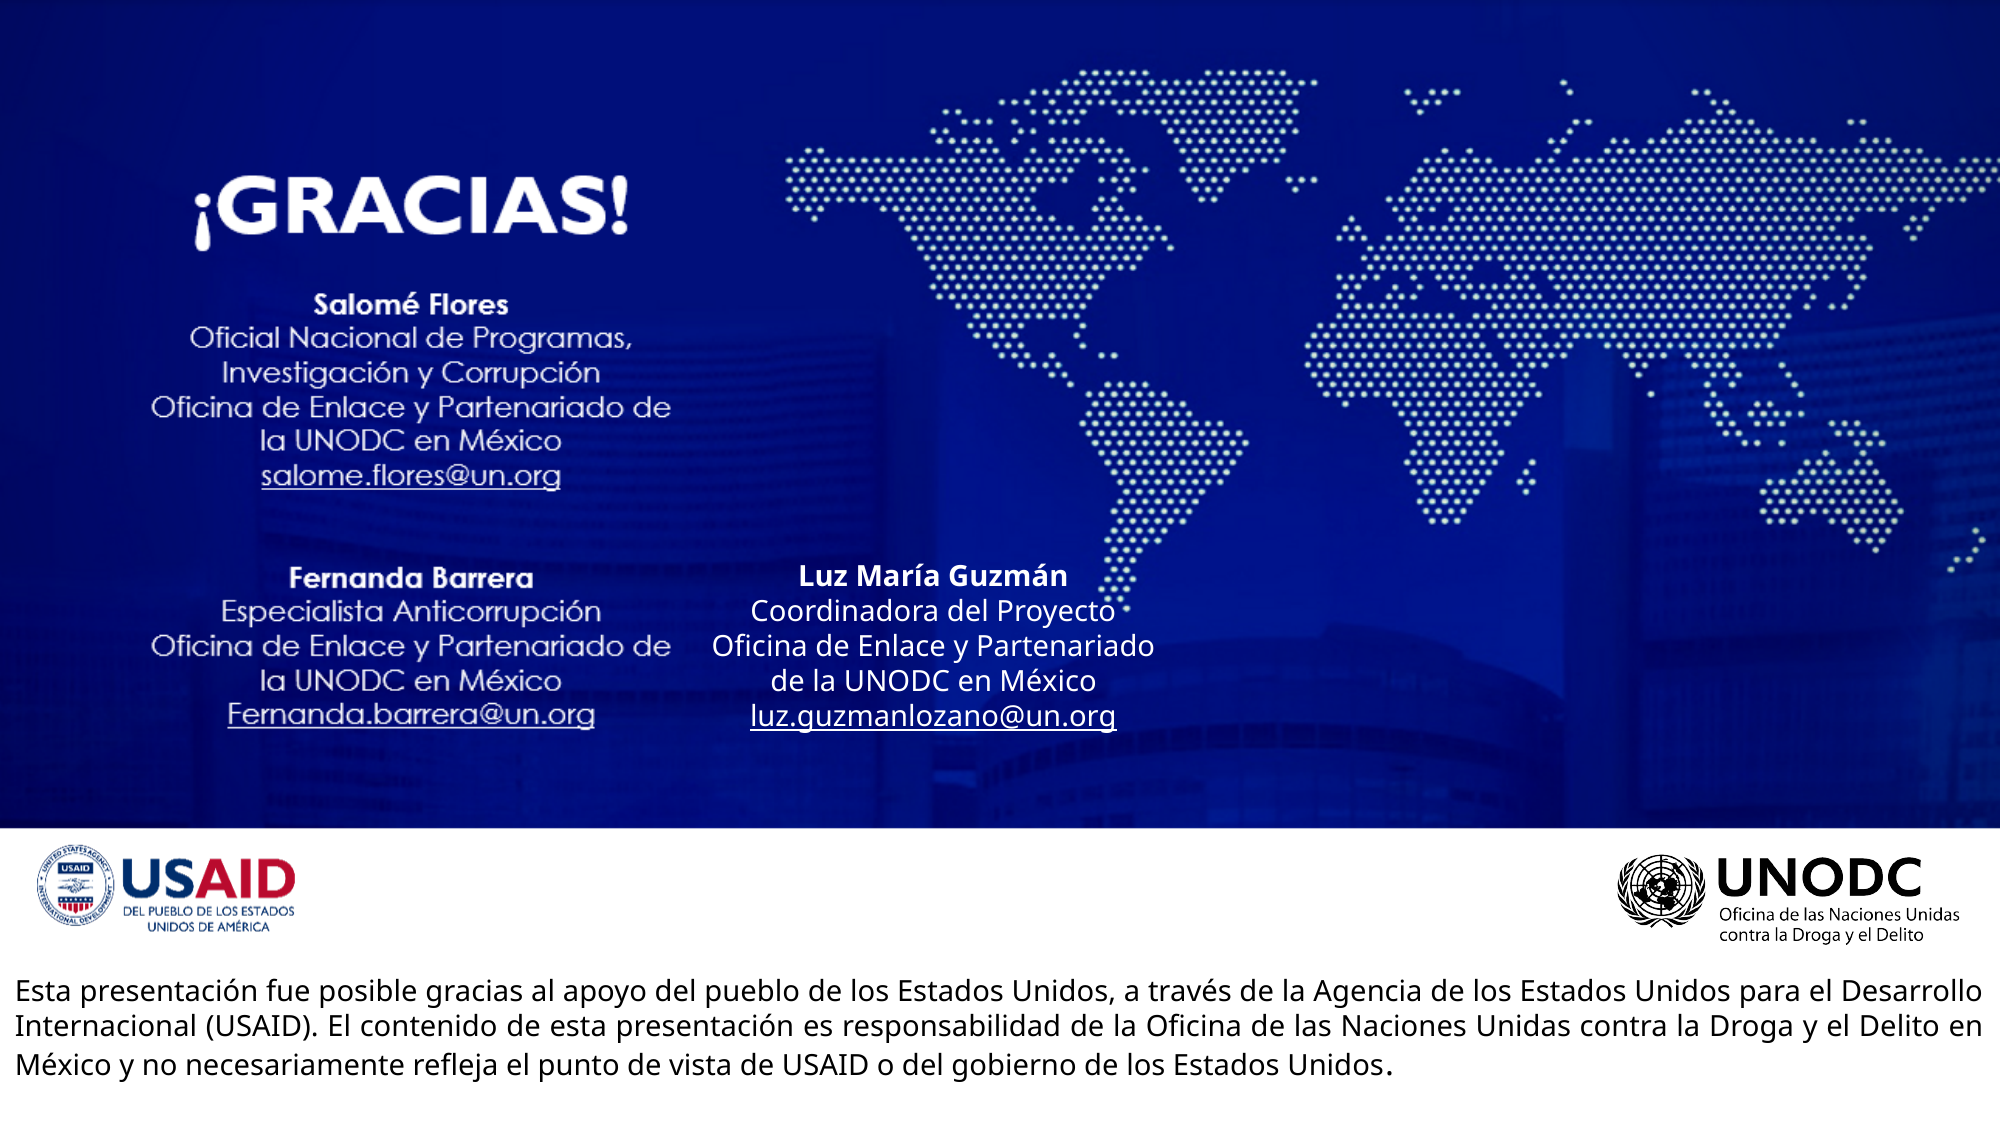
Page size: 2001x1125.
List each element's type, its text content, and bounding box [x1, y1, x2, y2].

text_box Esta presentación fue posible gracias al apoyo del pueblo de los Estados Unidos, a través de la Agencia de los Estados Unidos para el Desarrollo Internacional (USAID). El contenido de esta presentación es responsabilidad de la Oficina de las Naciones Unidas contra la Droga y el Delito en México y no necesariamente refleja el punto de vista de USAID o del gobierno de los Estados Unidos. [0, 964, 2000, 1090]
picture [0, 0, 2000, 960]
